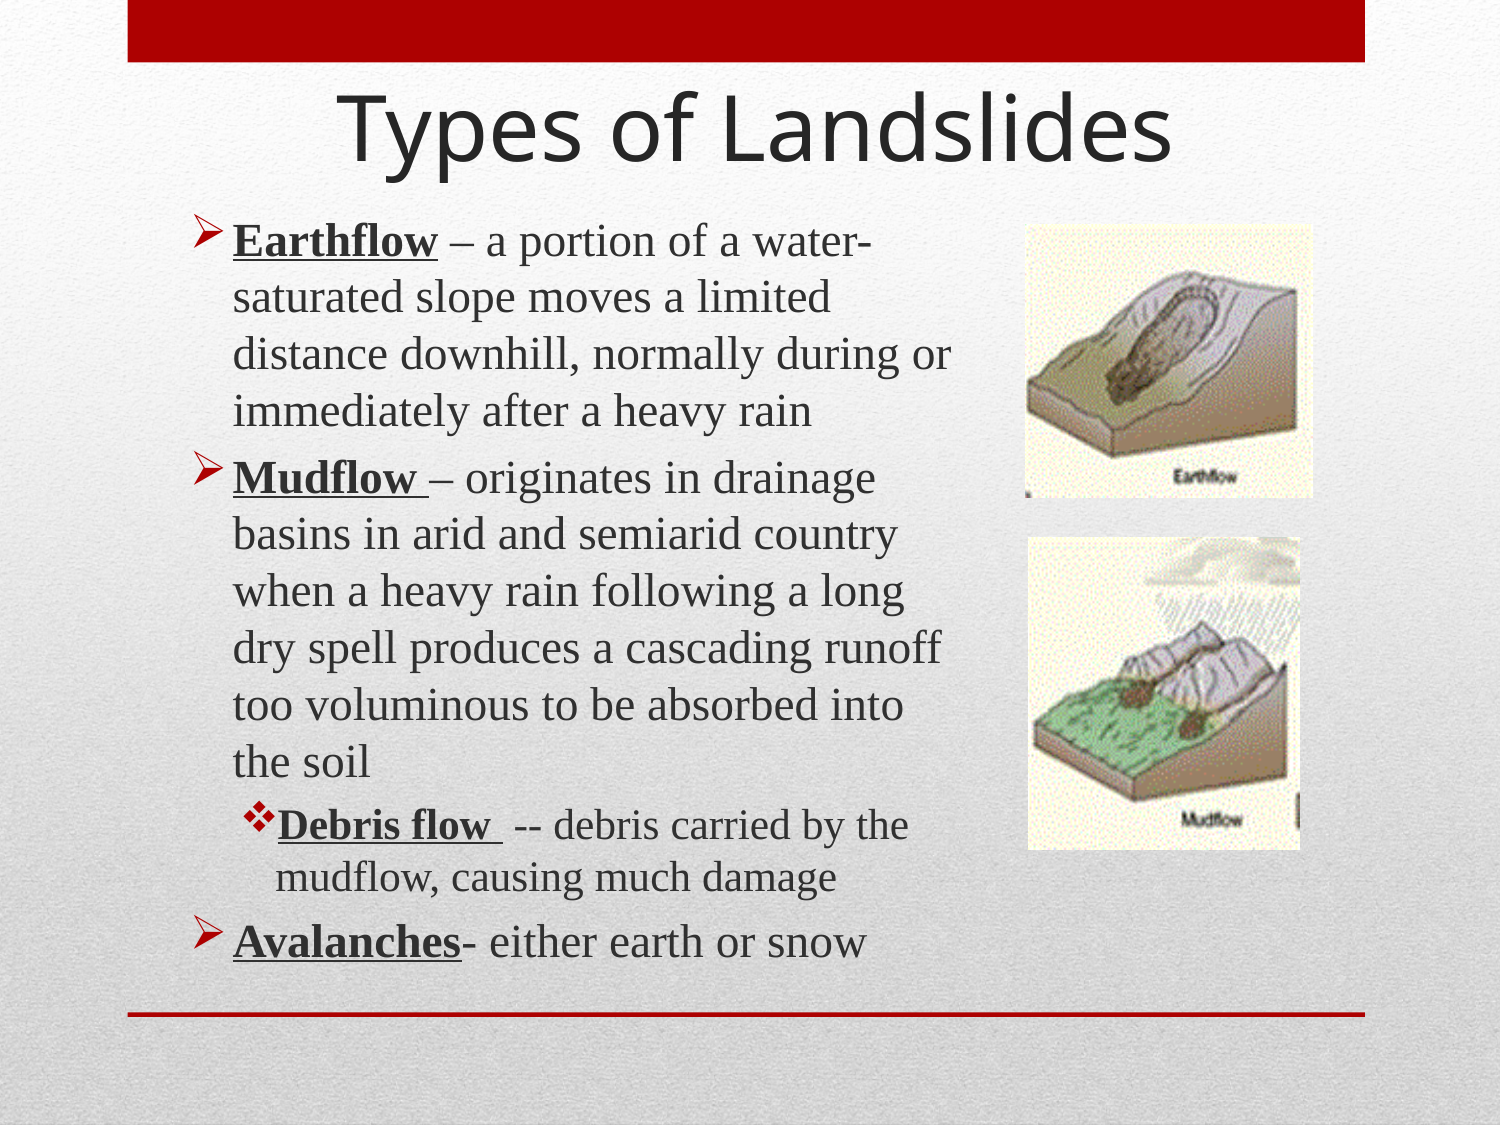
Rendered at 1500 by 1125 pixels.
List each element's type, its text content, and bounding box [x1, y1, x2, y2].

picture [1028, 536, 1301, 851]
picture [1024, 224, 1314, 499]
title Types of Landslides [187, 0, 1325, 188]
list Earthflow – a portion of a water-saturated slope moves a limited distance downhill, normally during or immediately after a heavy rain Mudflow – originates in drainage basins in arid and semiarid country when a heavy rain following a long dry spell produces a cascading runoff too voluminous to be absorbed into the soil Debris flow -- debris carried by the mudflow, causing much damage Avalanches- either earth or snow [125, 200, 988, 975]
